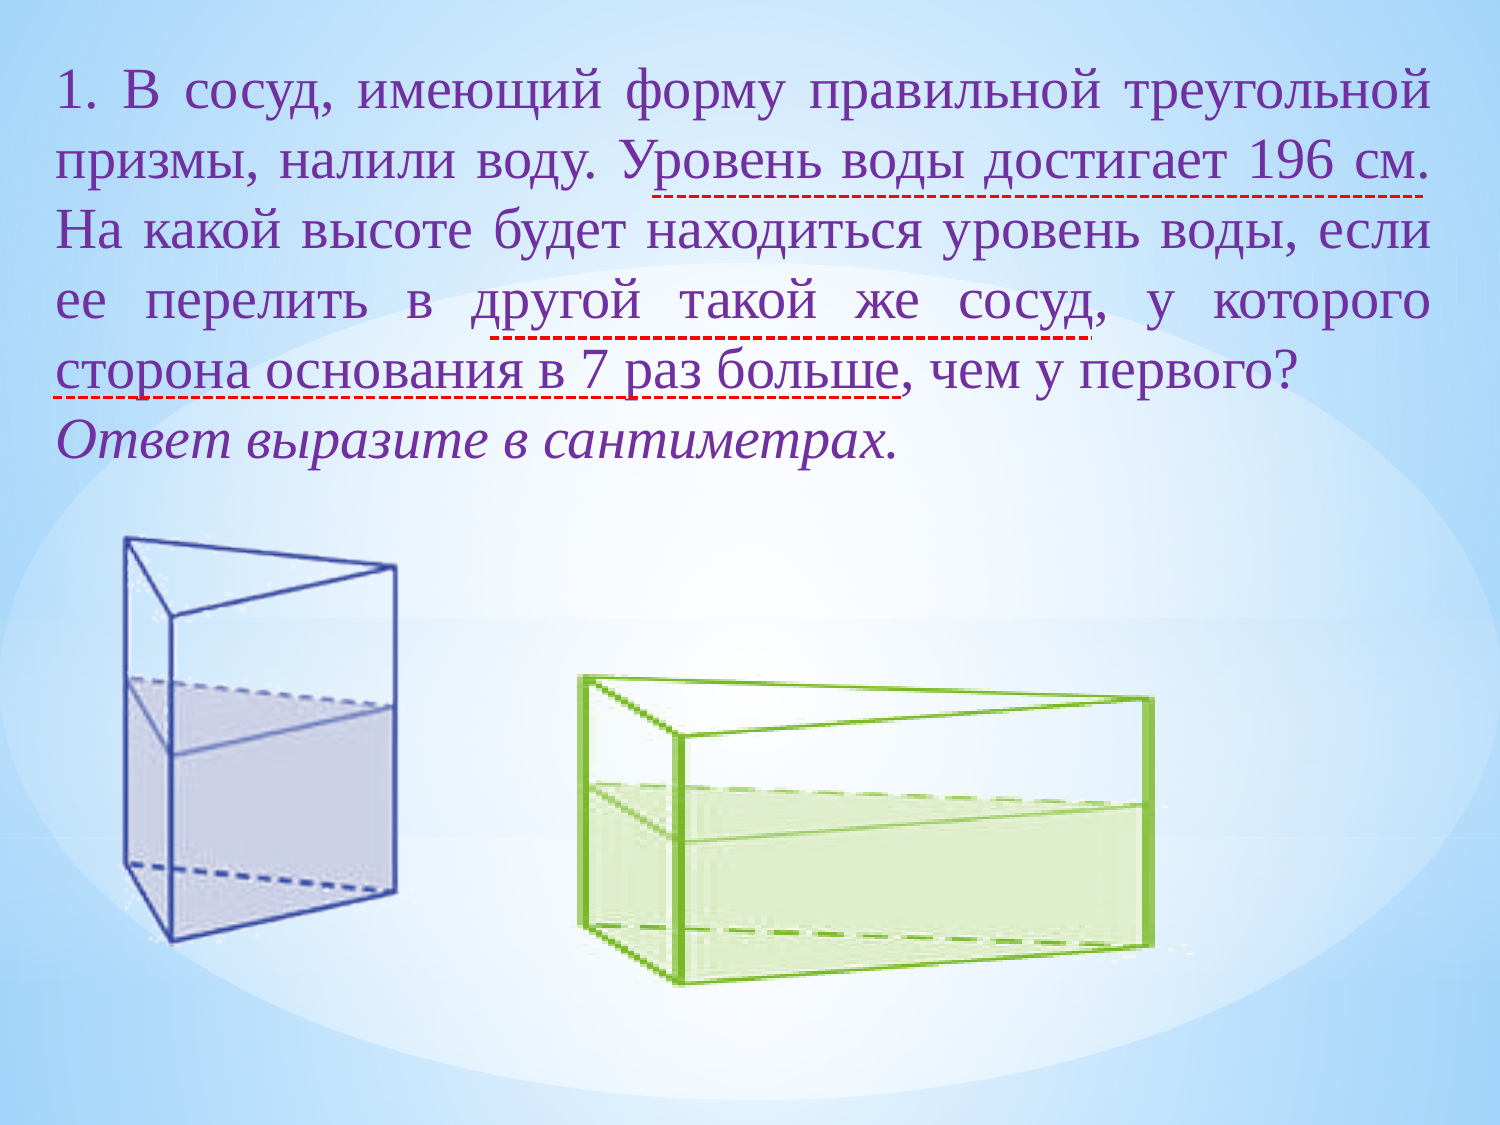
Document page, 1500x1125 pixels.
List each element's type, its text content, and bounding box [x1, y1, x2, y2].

picture [52, 526, 1270, 988]
text_box 1. В сосуд, имеющий форму правильной треугольной призмы, налили воду. Уровень воды достигает 196 см. На какой высоте будет находиться уровень воды, если ее перелить в другой такой же сосуд, у которого сторона основания в 7 раз больше, чем у первого? Ответ выразите в сантиметрах. [41, 42, 1447, 478]
